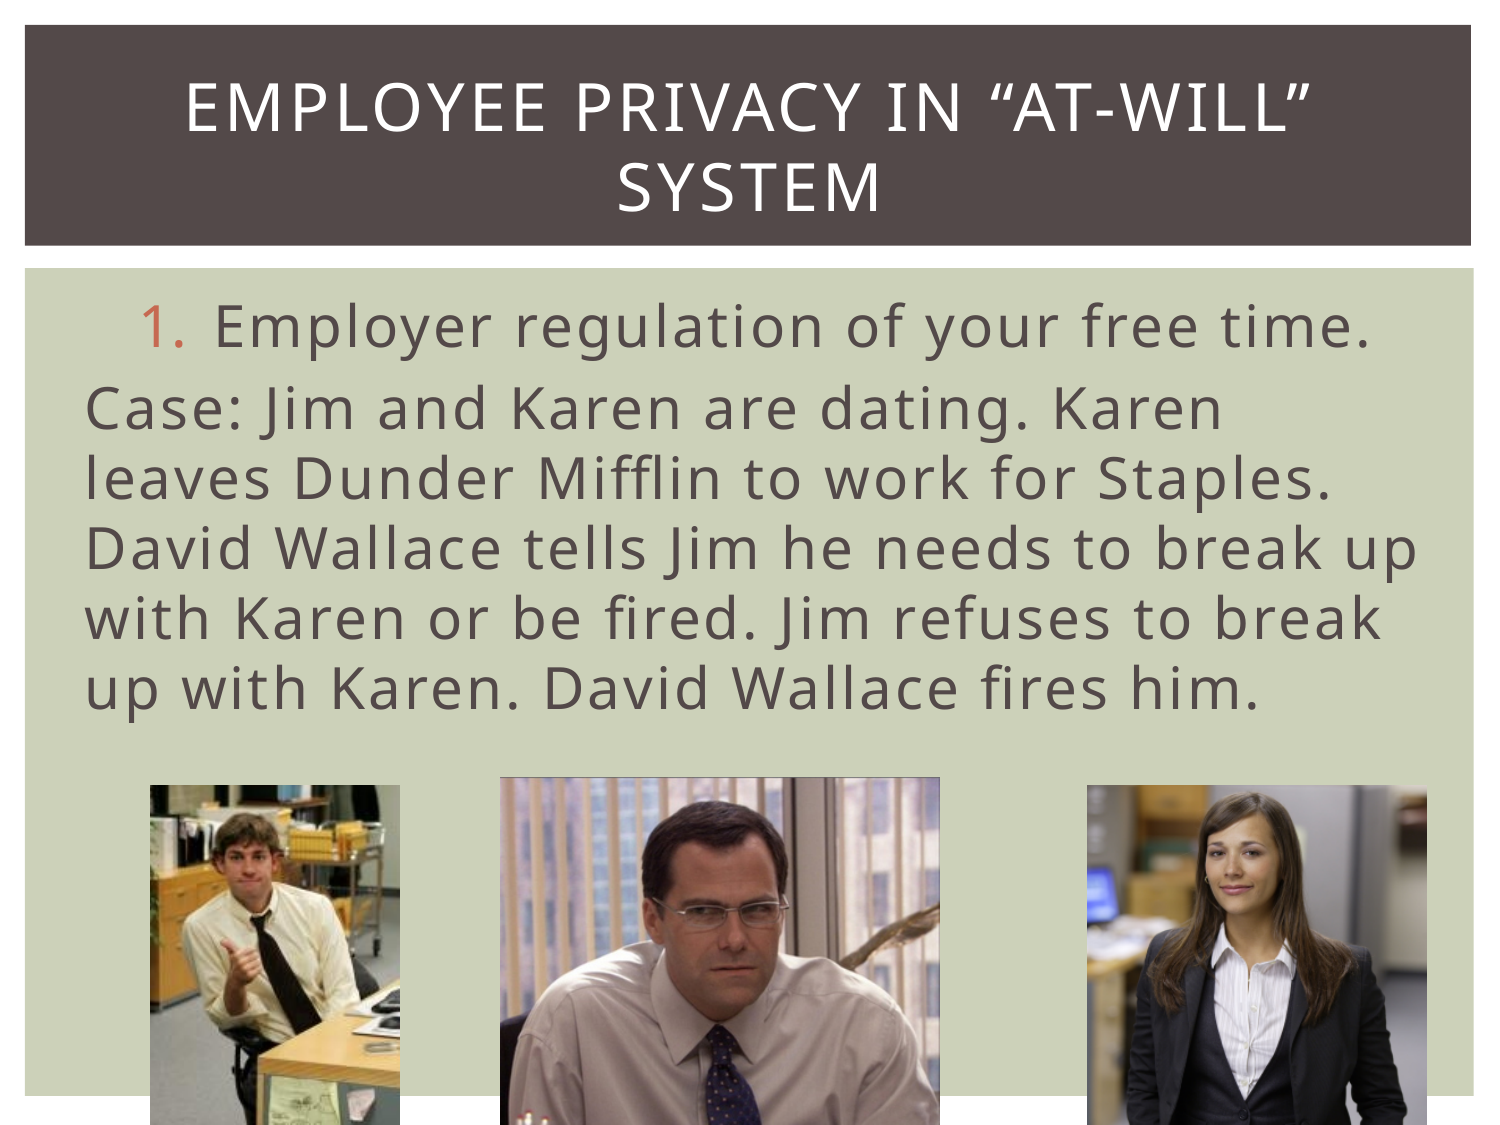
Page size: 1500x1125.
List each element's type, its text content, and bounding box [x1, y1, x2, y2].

picture [149, 785, 401, 1125]
picture [1087, 785, 1427, 1125]
list Employer regulation of your free time. Case: Jim and Karen are dating. Karen leaves Dunder Mifflin to work for Staples. David Wallace tells Jim he needs to break up with Karen or be fired. Jim refuses to break up with Karen. David Wallace fires him. [62, 281, 1442, 1005]
picture [499, 777, 940, 1125]
title Employee privacy in “at-will” system [62, 58, 1438, 232]
